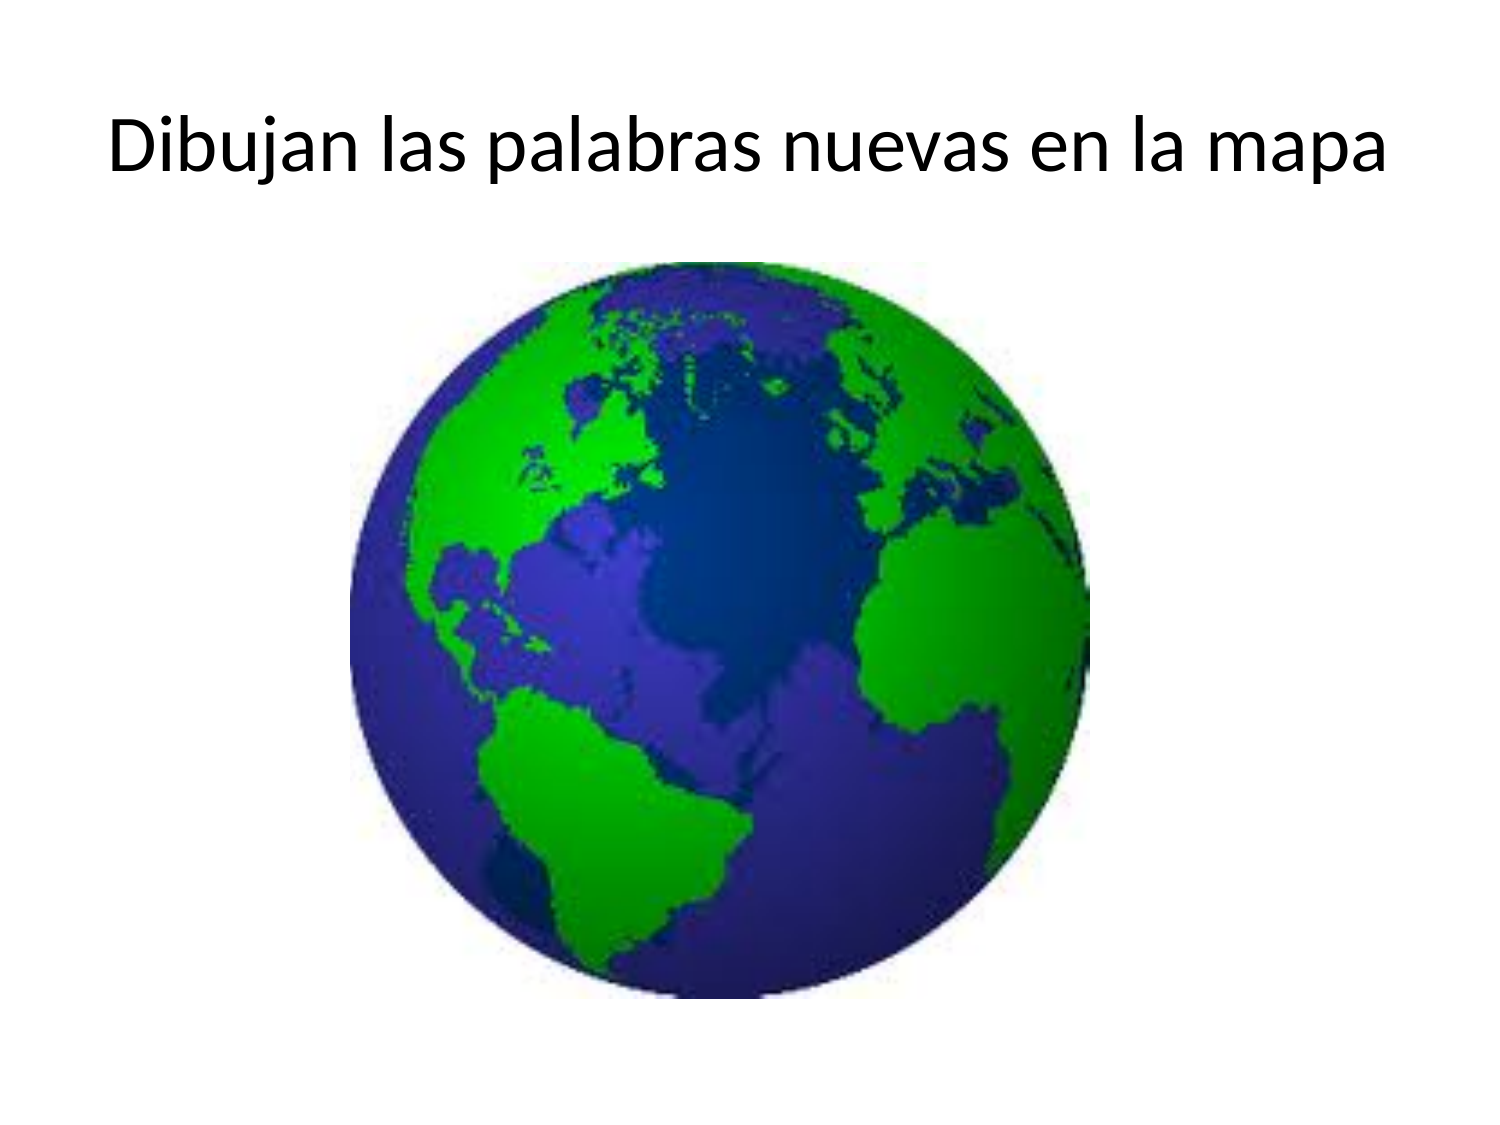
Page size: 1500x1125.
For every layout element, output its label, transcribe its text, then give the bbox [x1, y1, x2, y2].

picture [350, 262, 1091, 999]
title Dibujan las palabras nuevas en la mapa [75, 45, 1425, 233]
